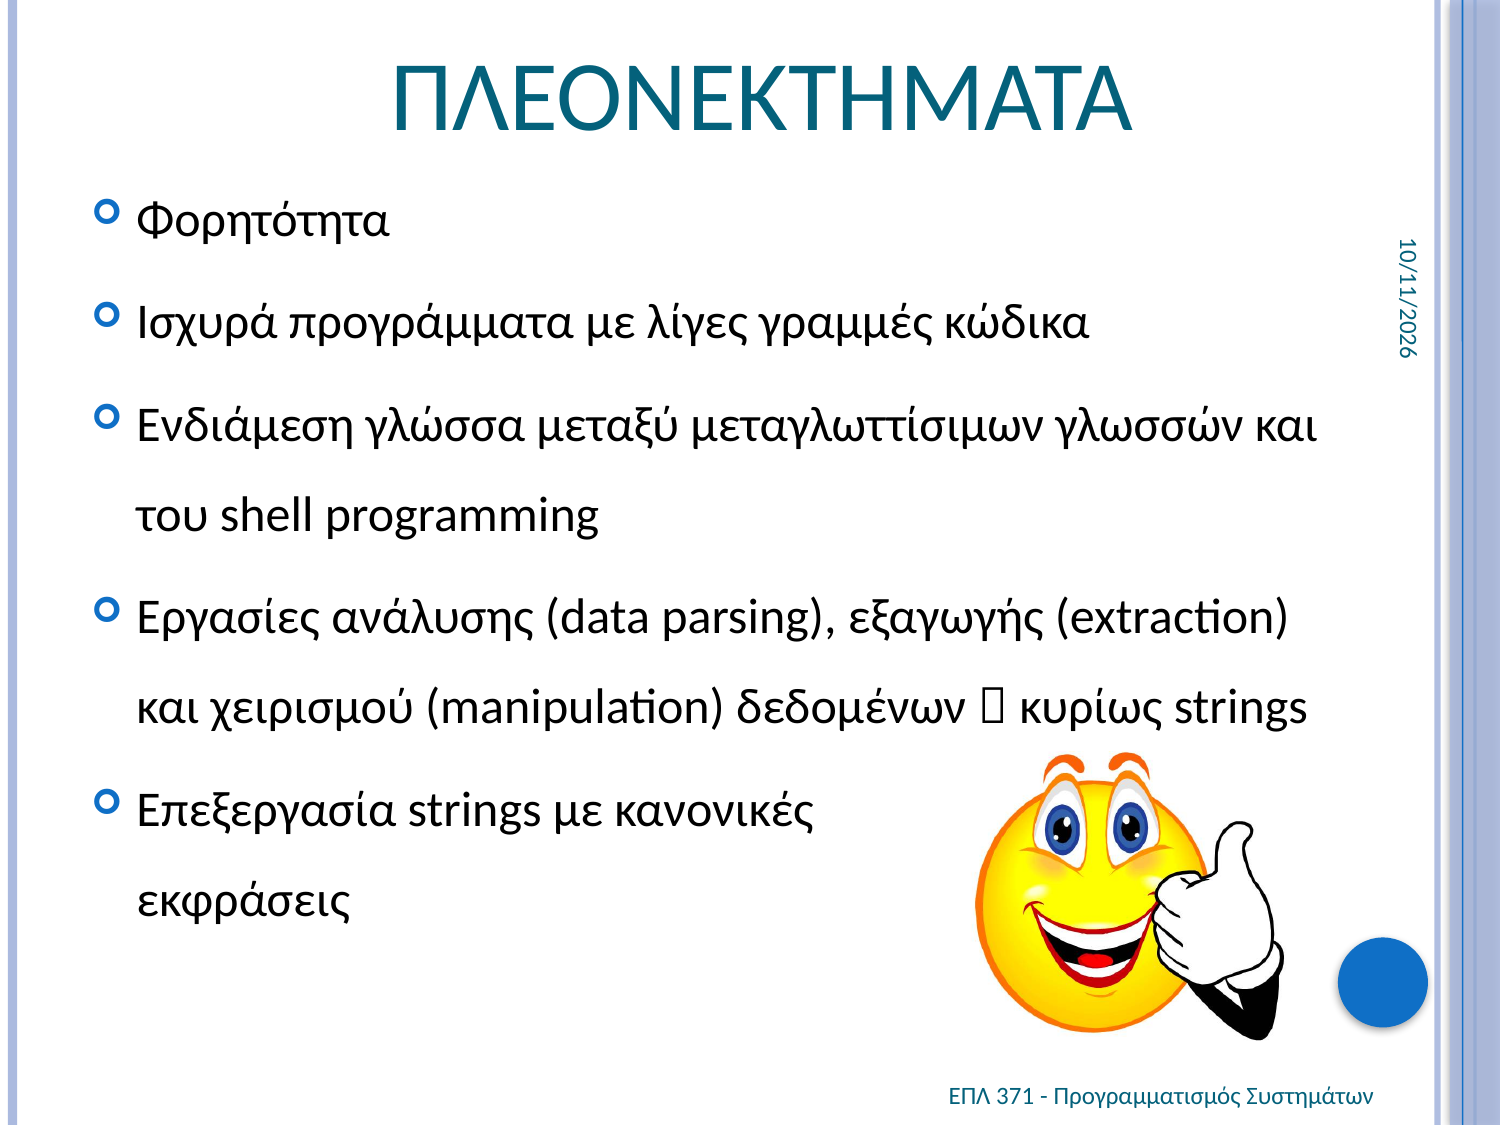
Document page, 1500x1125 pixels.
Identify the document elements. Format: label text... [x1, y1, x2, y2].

title ΠΛΕΟΝΕΚΤΗΜΑΤΑ [289, 3, 1235, 149]
picture [962, 750, 1299, 1042]
list Φορητότητα Ισχυρά προγράμματα με λίγες γραμμές κώδικα Ενδιάμεση γλώσσα μεταξύ μεταγλωττίσιμων γλωσσών και του shell programming Εργασίες ανάλυσης (data parsing), εξαγωγής (extraction) και χειρισμού (manipulation) δεδομένων  κυρίως strings Επεξεργασία strings με κανονικές εκφράσεις [76, 149, 1366, 1066]
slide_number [1378, 43, 1442, 374]
footer ΕΠΛ 371 - Προγραμματισμός Συστημάτων [933, 1065, 1459, 1125]
